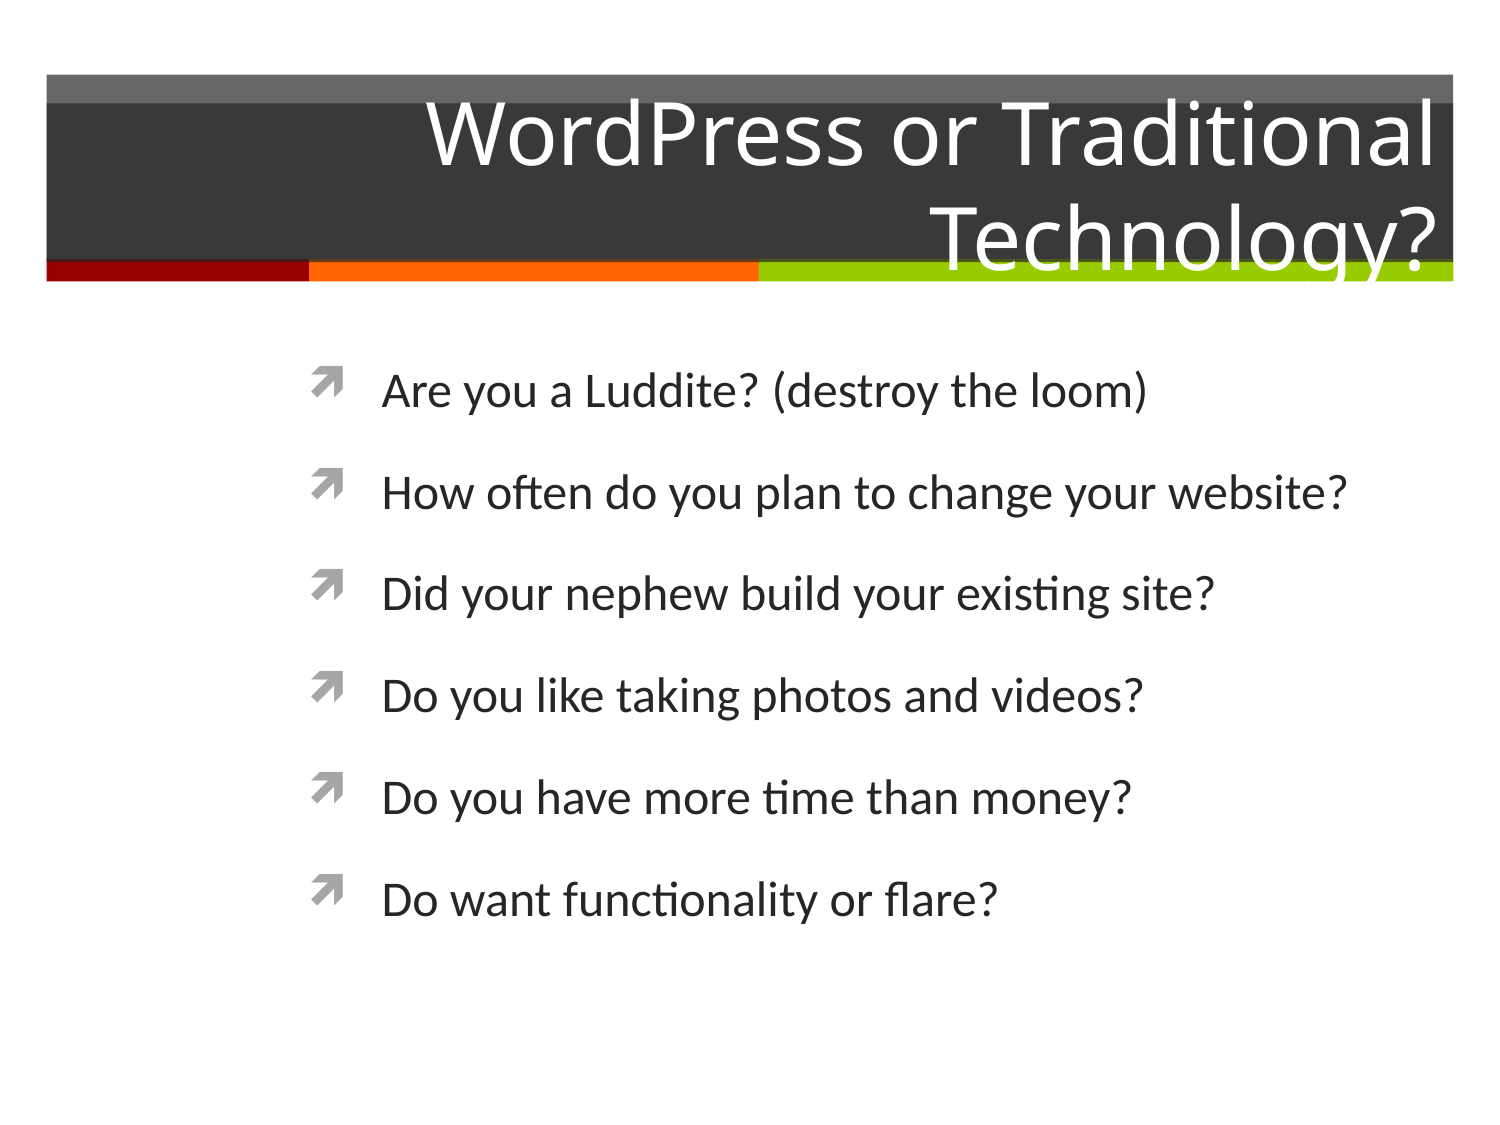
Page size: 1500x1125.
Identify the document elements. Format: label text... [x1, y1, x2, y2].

title WordPress or Traditional Technology? [46, 103, 1454, 263]
list Are you a Luddite? (destroy the loom) How often do you plan to change your website? Did your nephew build your existing site? Do you like taking photos and videos? Do you have more time than money? Do want functionality or flare? [292, 350, 1454, 1005]
